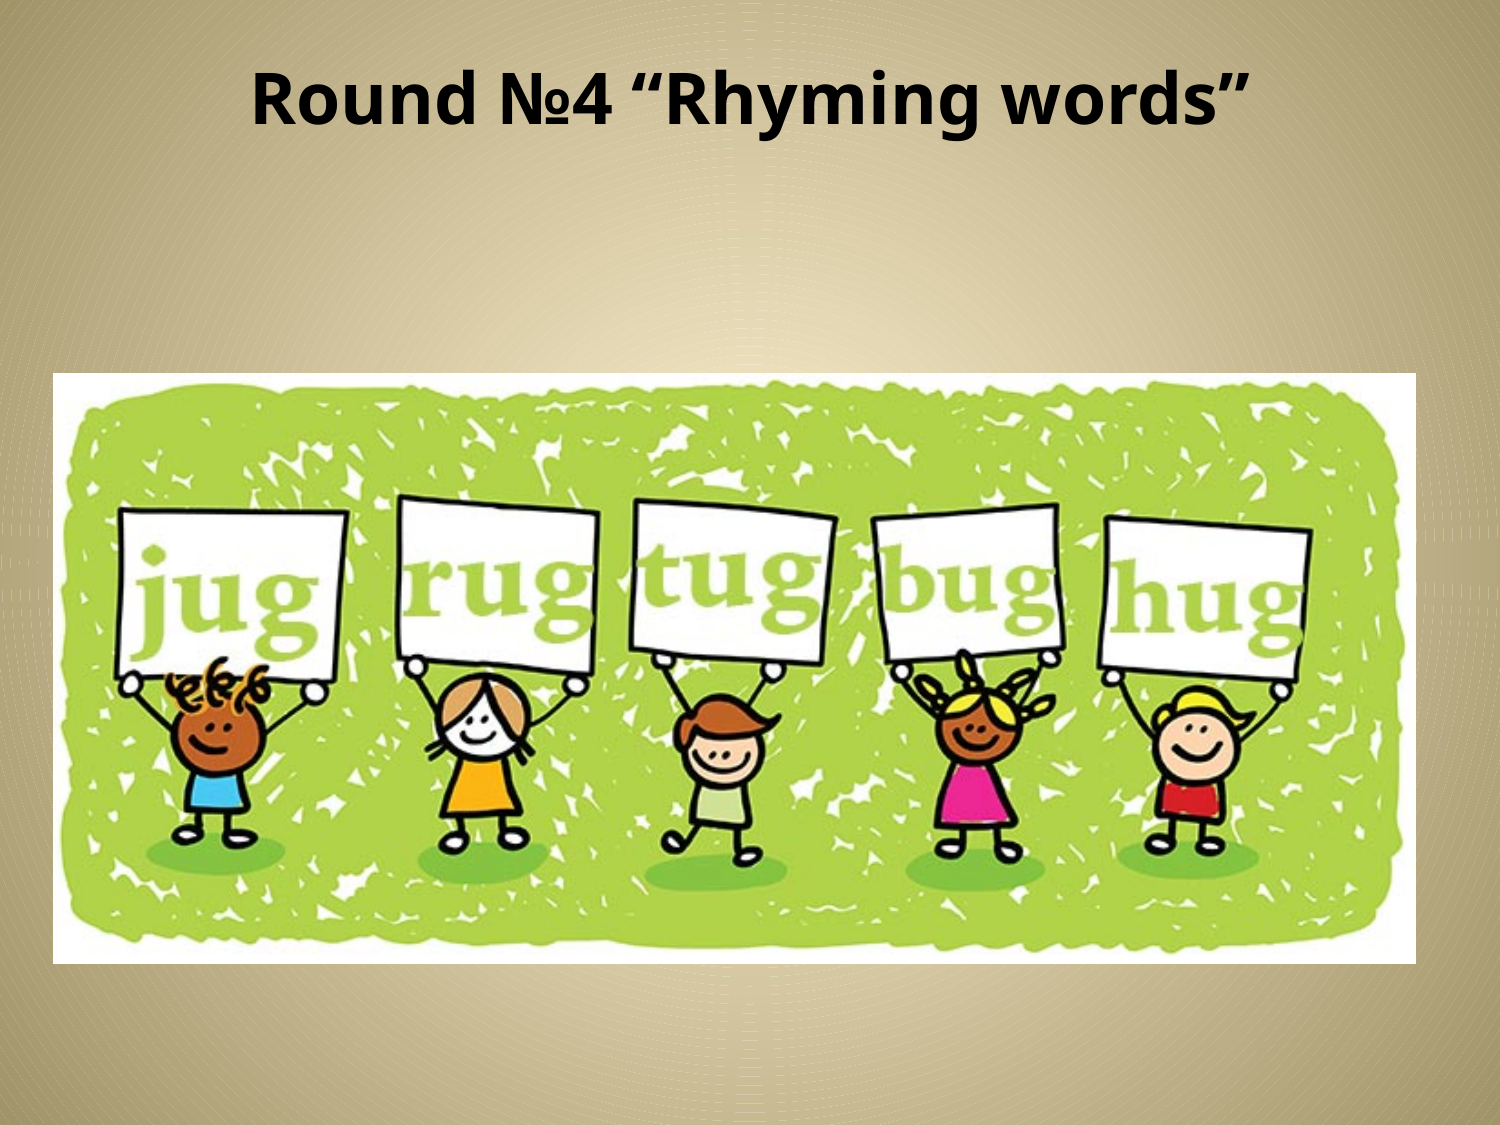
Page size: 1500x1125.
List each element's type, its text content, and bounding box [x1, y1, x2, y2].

title Round №4 “Rhyming words” [75, 45, 1425, 233]
picture [52, 373, 1416, 965]
